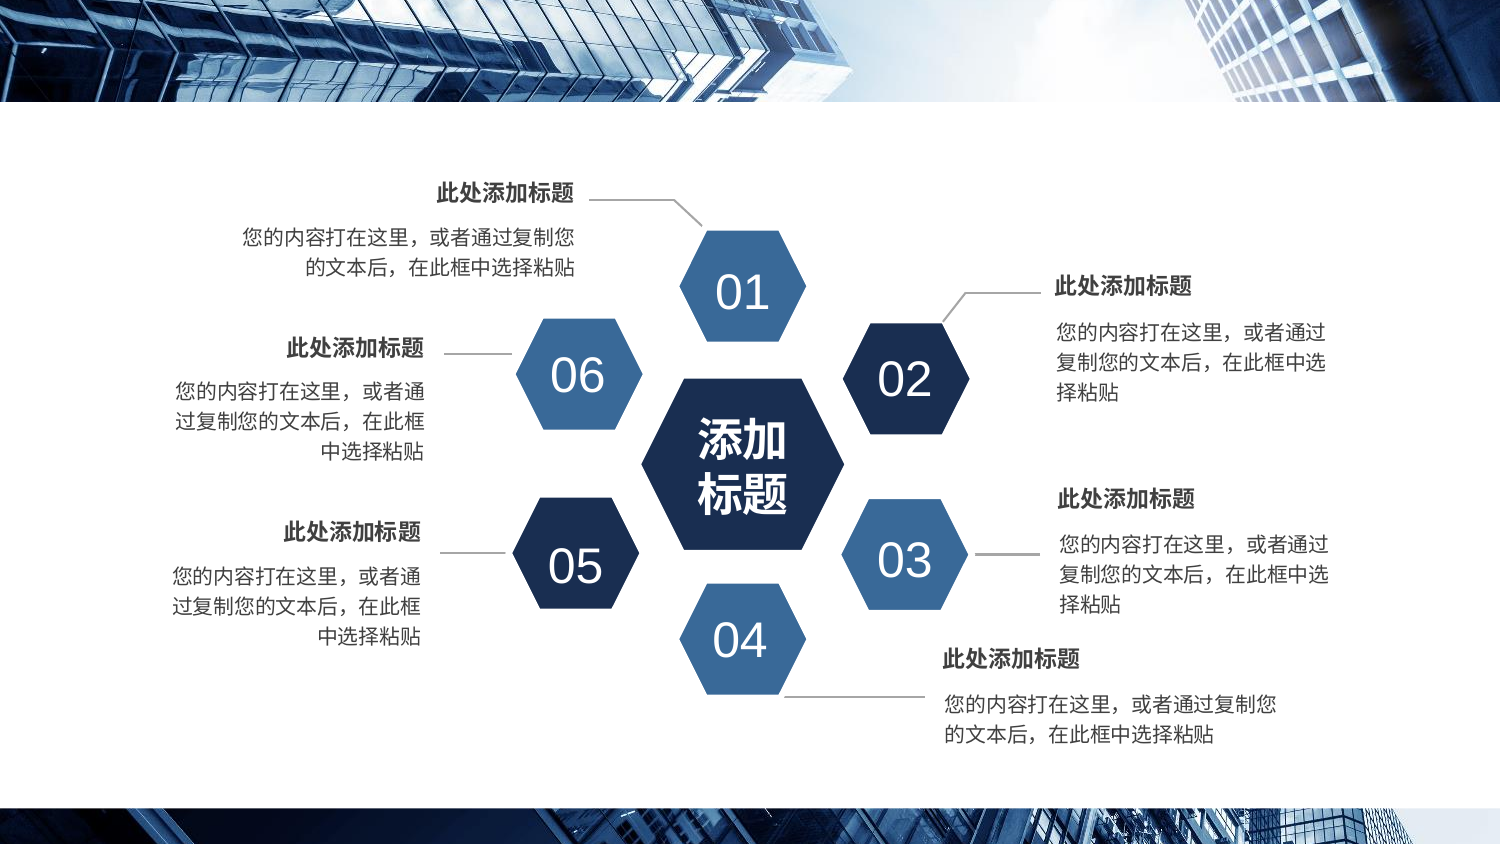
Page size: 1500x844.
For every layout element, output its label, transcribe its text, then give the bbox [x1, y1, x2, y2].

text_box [512, 315, 647, 433]
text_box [637, 375, 848, 554]
text_box 您的内容打在这里，或者通过复制您的文本后，在此框中选择粘贴 [218, 214, 585, 285]
text_box 您的内容打在这里，或者通过复制您的文本后，在此框中选择粘贴 [151, 553, 432, 654]
text_box 此处添加标题 [1047, 479, 1207, 517]
text_box 此处添加标题 [276, 328, 435, 366]
text_box 您的内容打在这里，或者通过复制您的文本后，在此框中选择粘贴 [934, 681, 1296, 752]
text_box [508, 494, 643, 612]
picture [0, 0, 1500, 102]
text_box 此处添加标题 [425, 173, 585, 212]
text_box 此处添加标题 [931, 639, 1091, 677]
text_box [837, 495, 972, 614]
text_box 您的内容打在这里，或者通过复制您的文本后，在此框中选择粘贴 [1046, 309, 1346, 410]
text_box 此处添加标题 [1043, 267, 1203, 305]
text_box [839, 320, 974, 438]
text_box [675, 580, 810, 698]
text_box 此处添加标题 [272, 512, 432, 551]
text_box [589, 199, 706, 230]
picture [0, 809, 1500, 844]
text_box [136, 33, 177, 99]
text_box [675, 227, 810, 345]
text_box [942, 292, 1042, 322]
text_box 您的内容打在这里，或者通过复制您的文本后，在此框中选择粘贴 [154, 369, 435, 470]
text_box 您的内容打在这里，或者通过复制您的文本后，在此框中选择粘贴 [1049, 521, 1348, 622]
